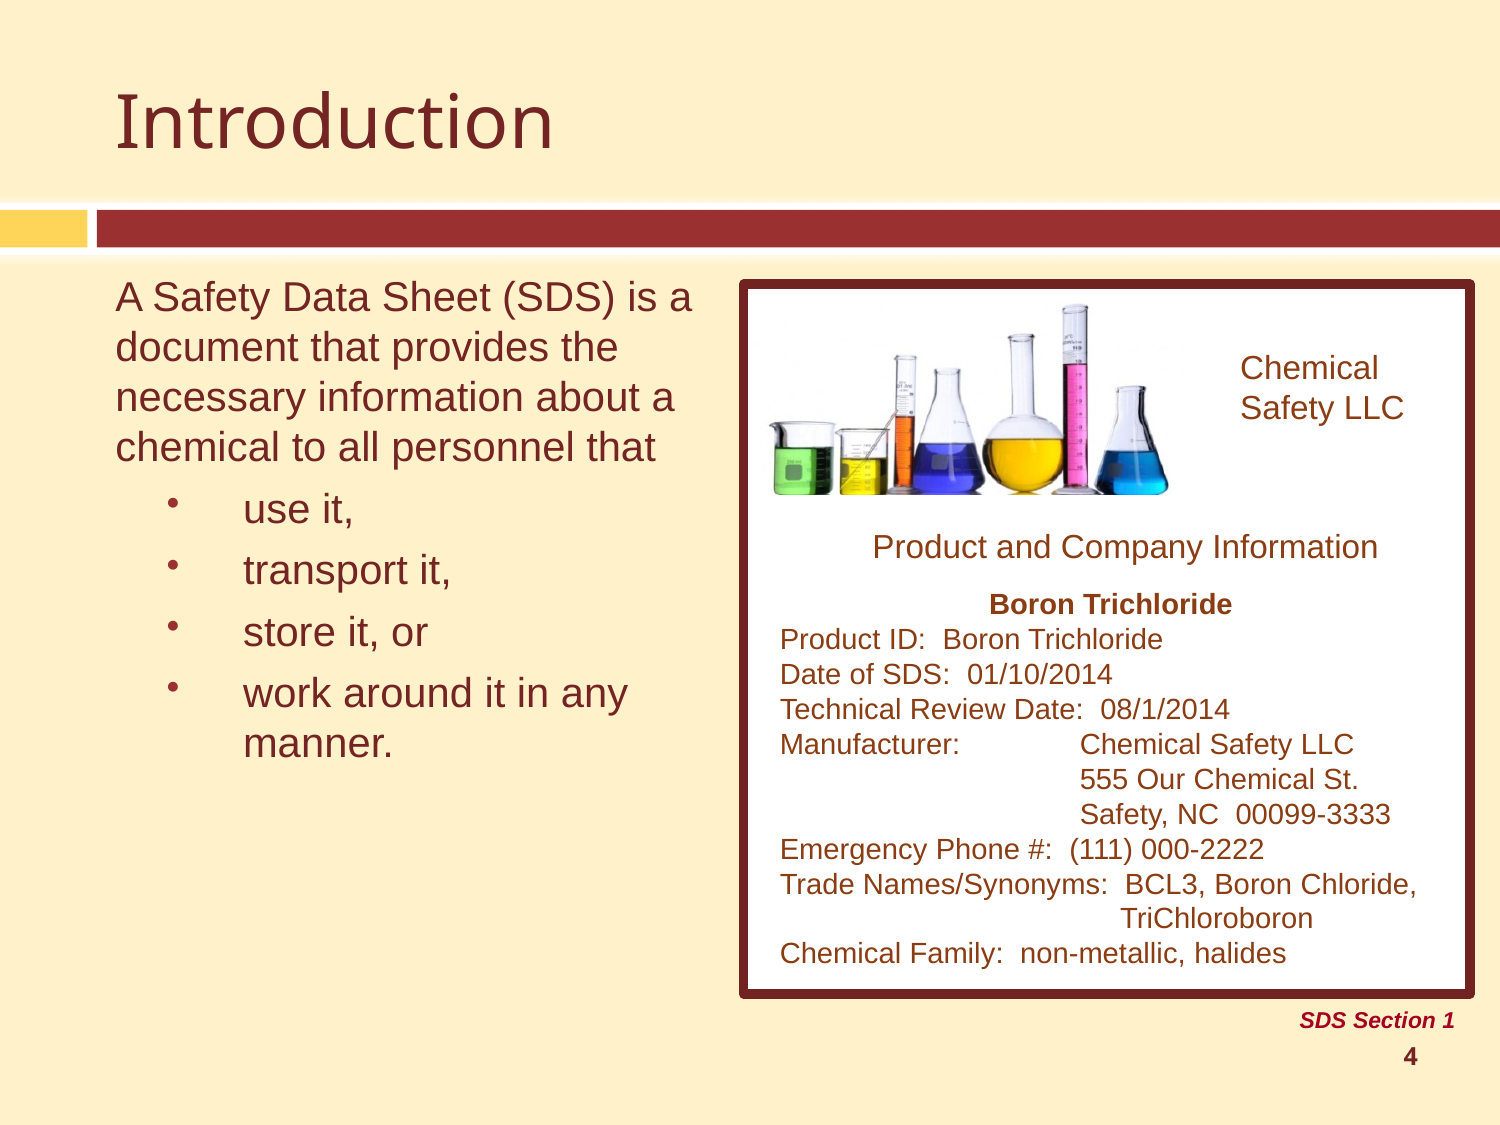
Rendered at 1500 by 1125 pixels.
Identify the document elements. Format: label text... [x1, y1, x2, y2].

title Introduction [100, 37, 1438, 200]
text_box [743, 283, 1471, 996]
list A Safety Data Sheet (SDS) is a document that provides the necessary information about a chemical to all personnel that use it, transport it, store it, or work around it in any manner. [100, 262, 729, 1000]
text_box SDS Section 1 [1098, 1004, 1471, 1041]
